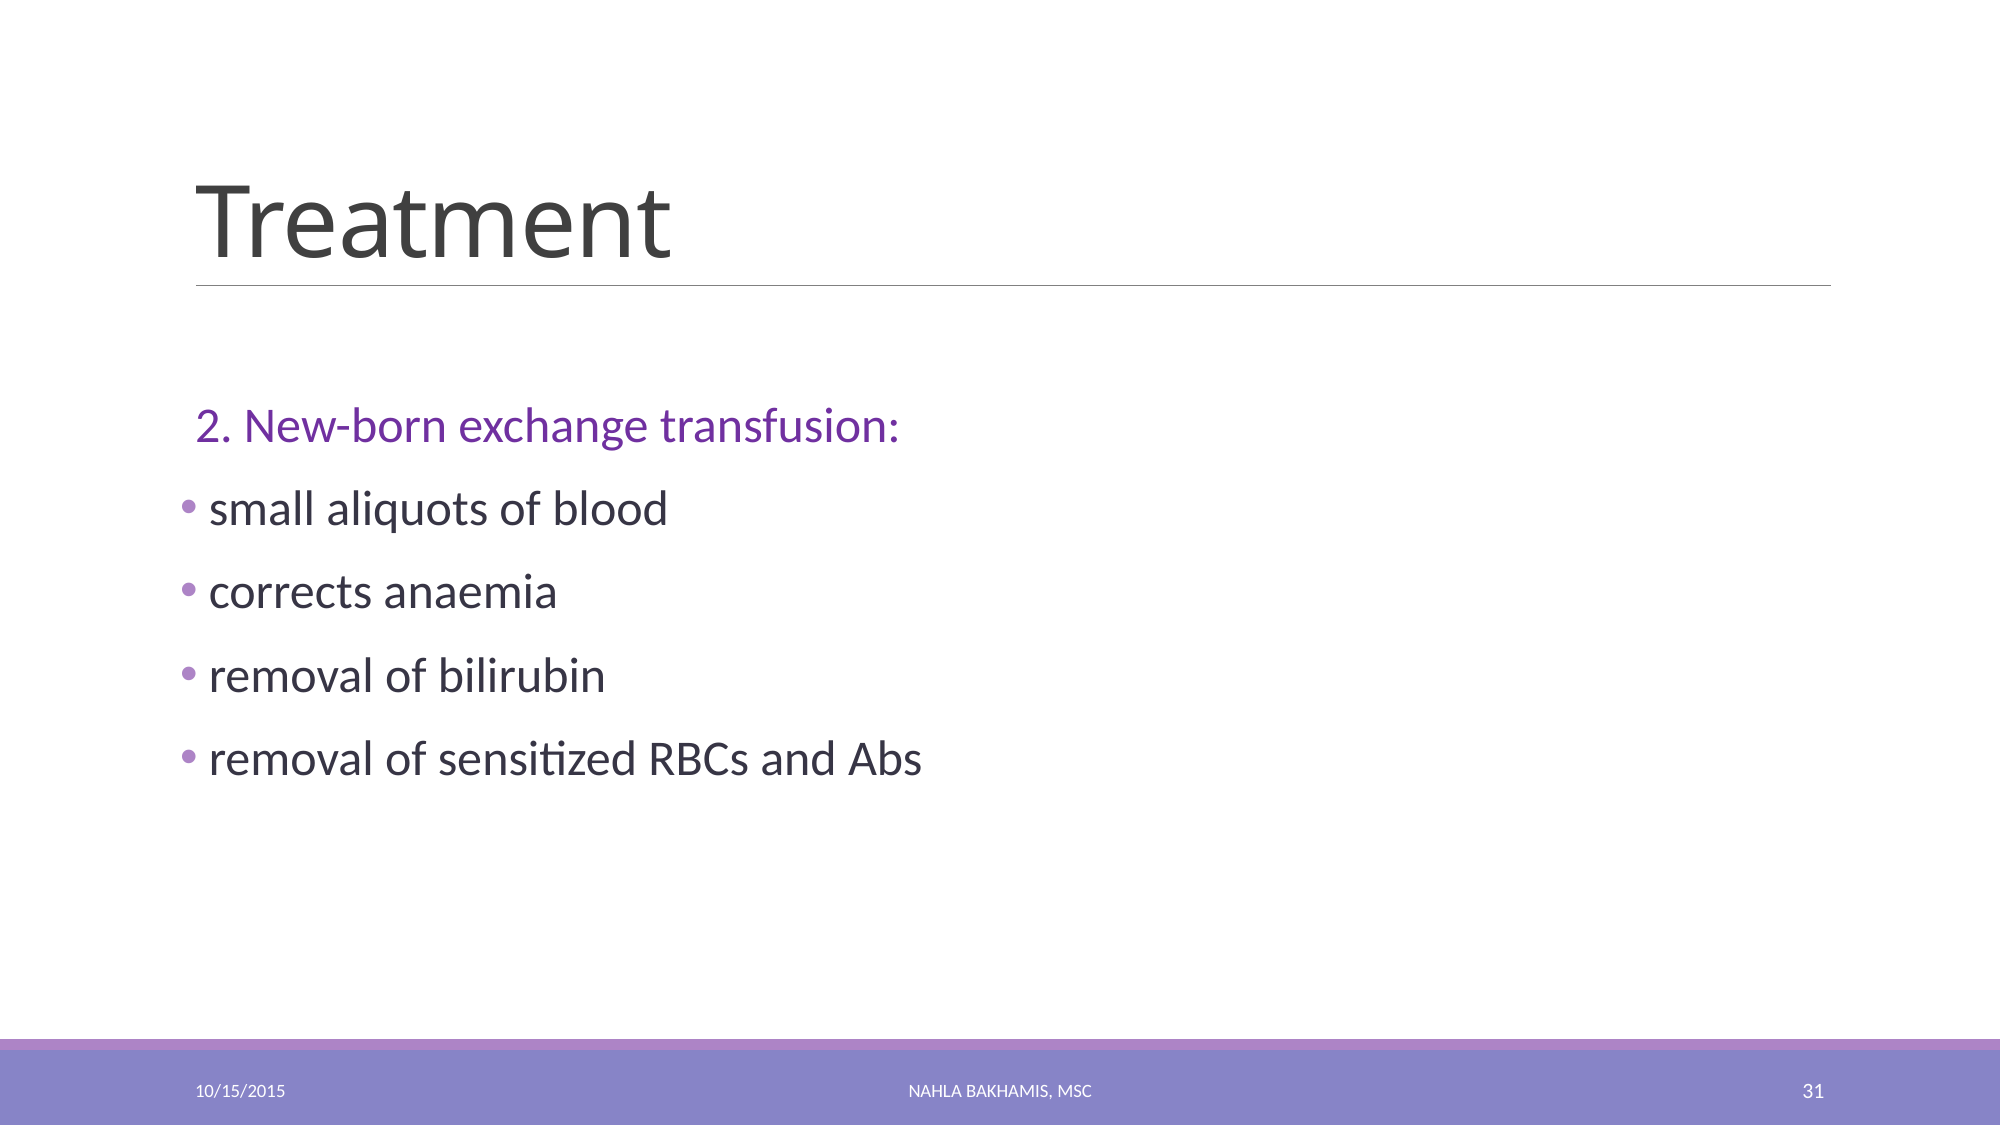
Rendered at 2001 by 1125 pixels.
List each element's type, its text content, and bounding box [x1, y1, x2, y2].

title Treatment [180, 47, 1830, 285]
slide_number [180, 1059, 586, 1120]
slide_number 31 [1624, 1059, 1840, 1120]
footer NAHLA BAKHAMIS, MSc [604, 1059, 1396, 1120]
list 2. New-born exchange transfusion: small aliquots of blood corrects anaemia removal of bilirubin removal of sensitized RBCs and Abs [180, 302, 1830, 963]
